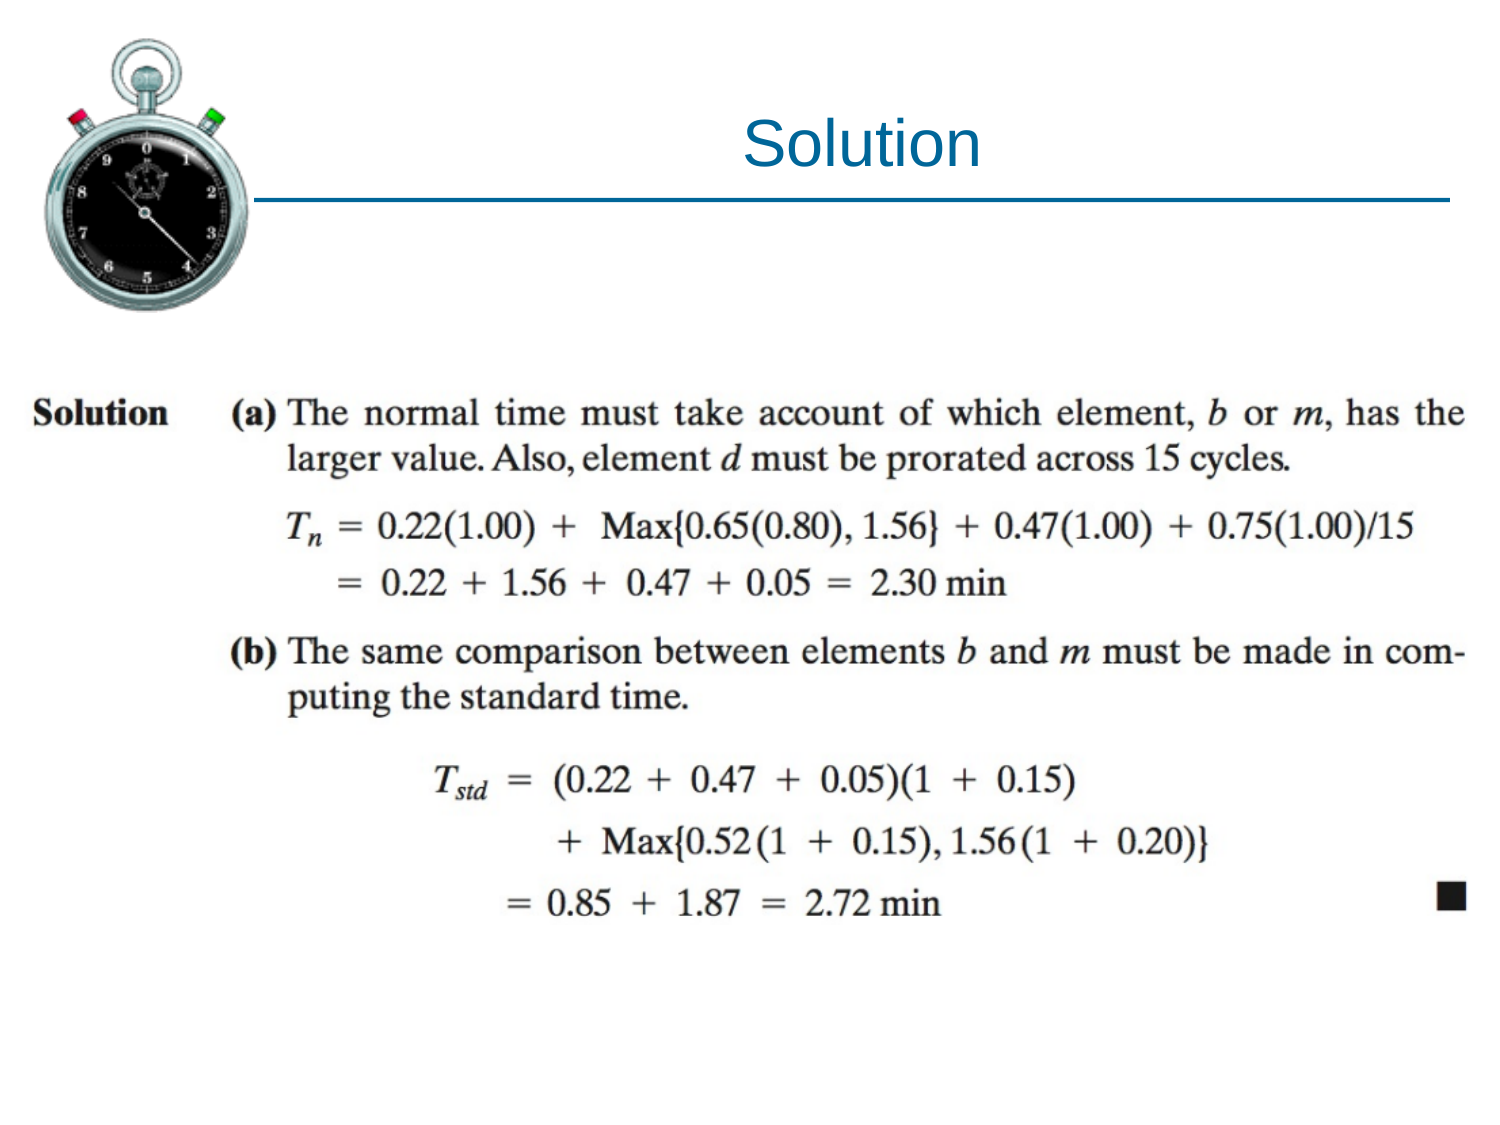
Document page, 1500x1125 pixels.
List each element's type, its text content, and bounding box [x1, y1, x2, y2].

picture [24, 387, 1485, 926]
picture [37, 37, 254, 313]
title Solution [275, 37, 1450, 188]
